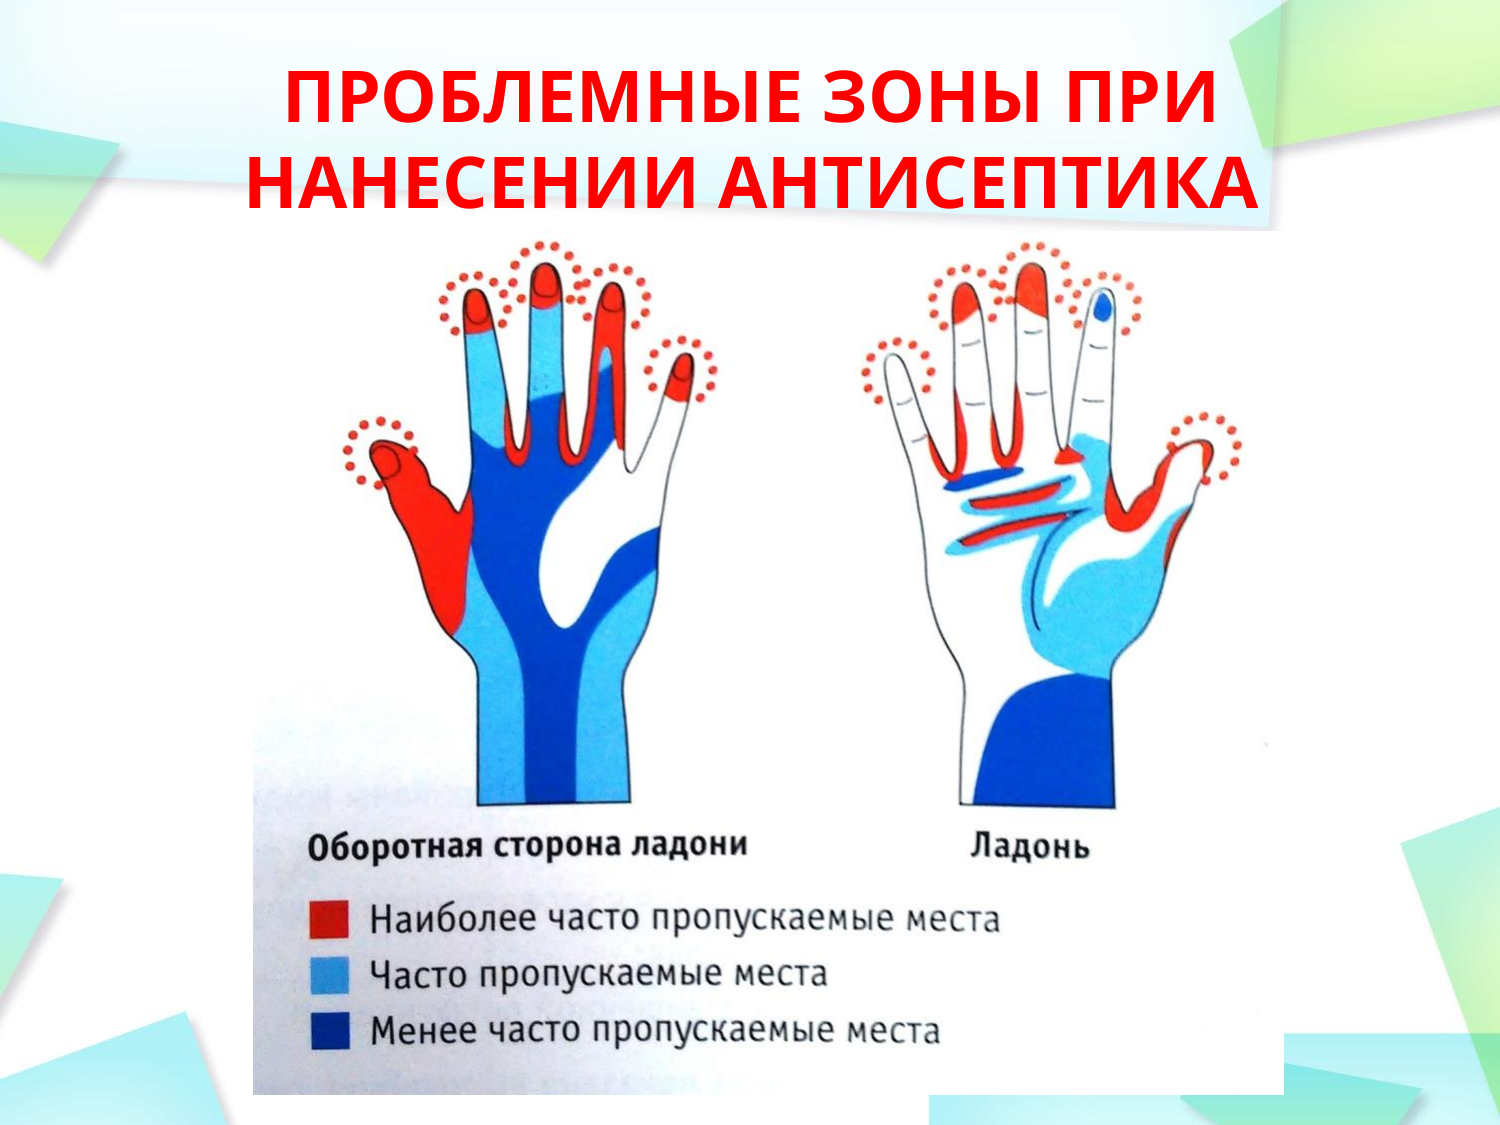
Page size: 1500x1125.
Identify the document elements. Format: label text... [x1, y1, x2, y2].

picture [0, 0, 1500, 1125]
title ПРОБЛЕМНЫЕ ЗОНЫ ПРИ НАНЕСЕНИИ АНТИСЕПТИКА [76, 42, 1427, 231]
